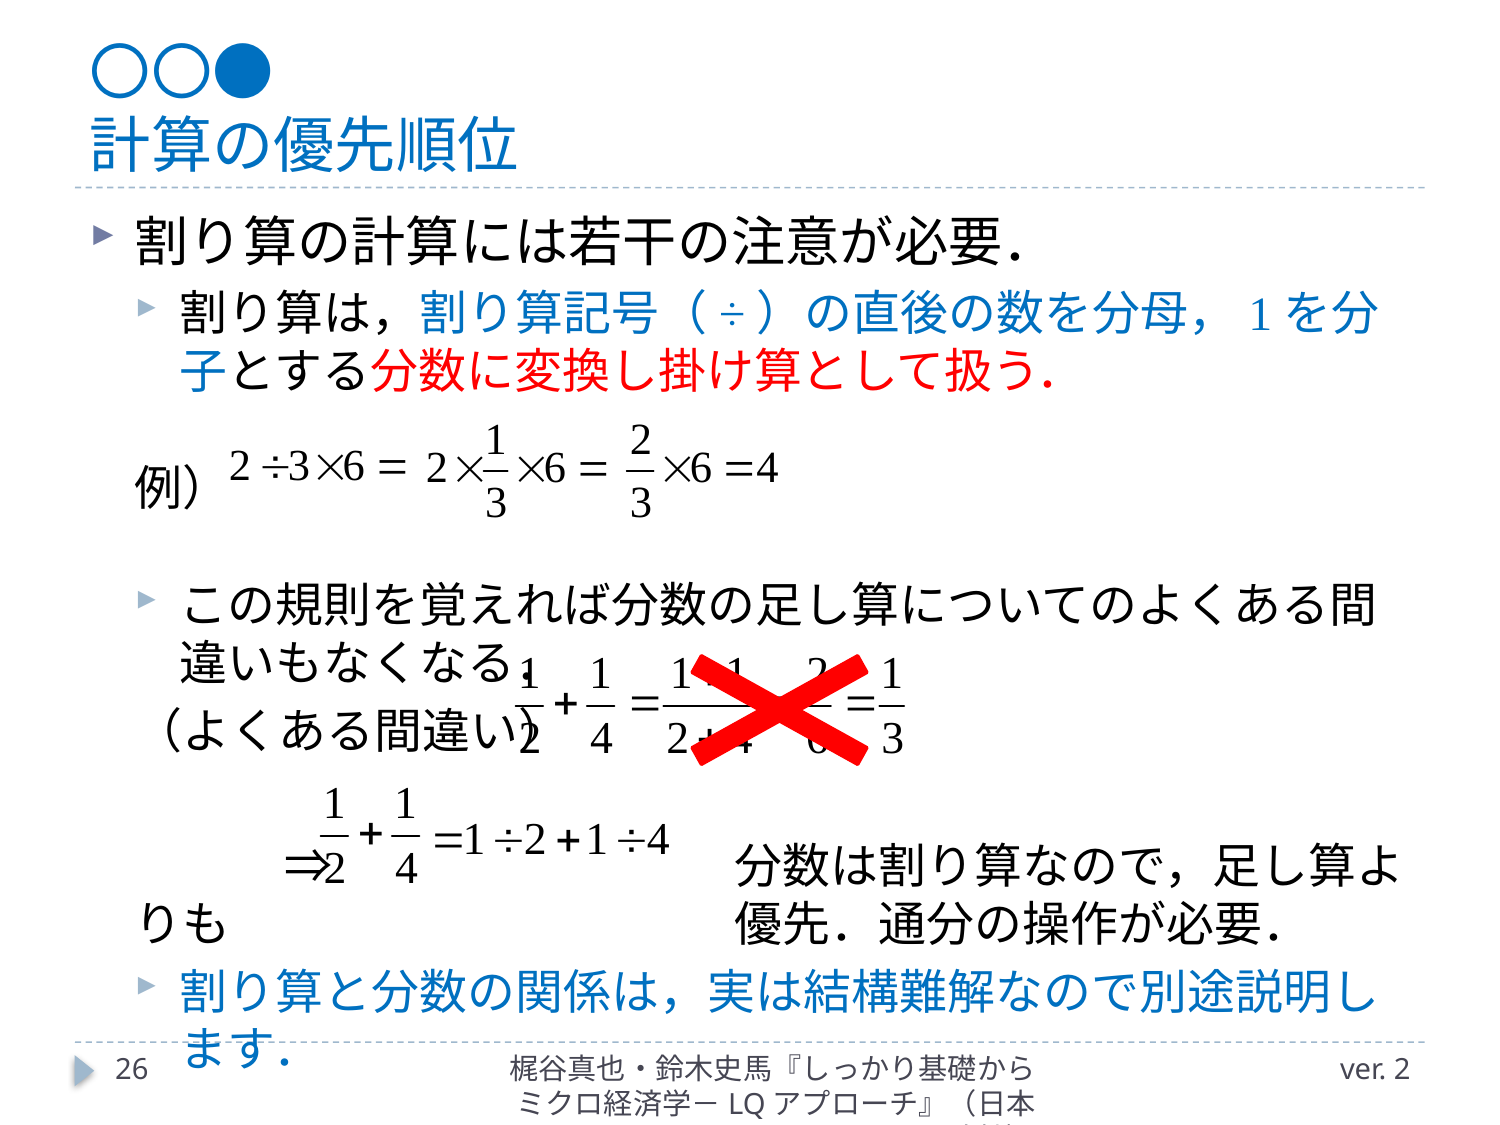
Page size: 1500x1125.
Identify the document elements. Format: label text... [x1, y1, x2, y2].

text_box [618, 411, 787, 528]
title 〇〇● 計算の優先順位 [75, 24, 1425, 188]
slide_number ver. 2 [1050, 1042, 1426, 1103]
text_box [623, 644, 914, 764]
list 割り算の計算には若干の注意が必要． 割り算は，割り算記号（÷）の直後の数を分母，1を分子とする分数に変換し掛け算として扱う． 例） この規則を覚えれば分数の足し算についてのよくある間違いもなくなる． （よくある間違い） ⇒ 分数は割り算なので，足し算よりも 優先．通分の操作が必要． 割り算と分数の関係は，実は結構難解なので別途説明します． [75, 200, 1425, 1010]
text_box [312, 774, 428, 894]
footer 梶谷真也・鈴木史馬『しっかり基礎からミクロ経済学－LQアプローチ』（日本評論社） [475, 1042, 1050, 1103]
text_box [418, 411, 609, 528]
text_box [423, 812, 680, 863]
slide_number 26 [100, 1042, 426, 1103]
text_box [507, 644, 623, 764]
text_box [221, 439, 408, 492]
